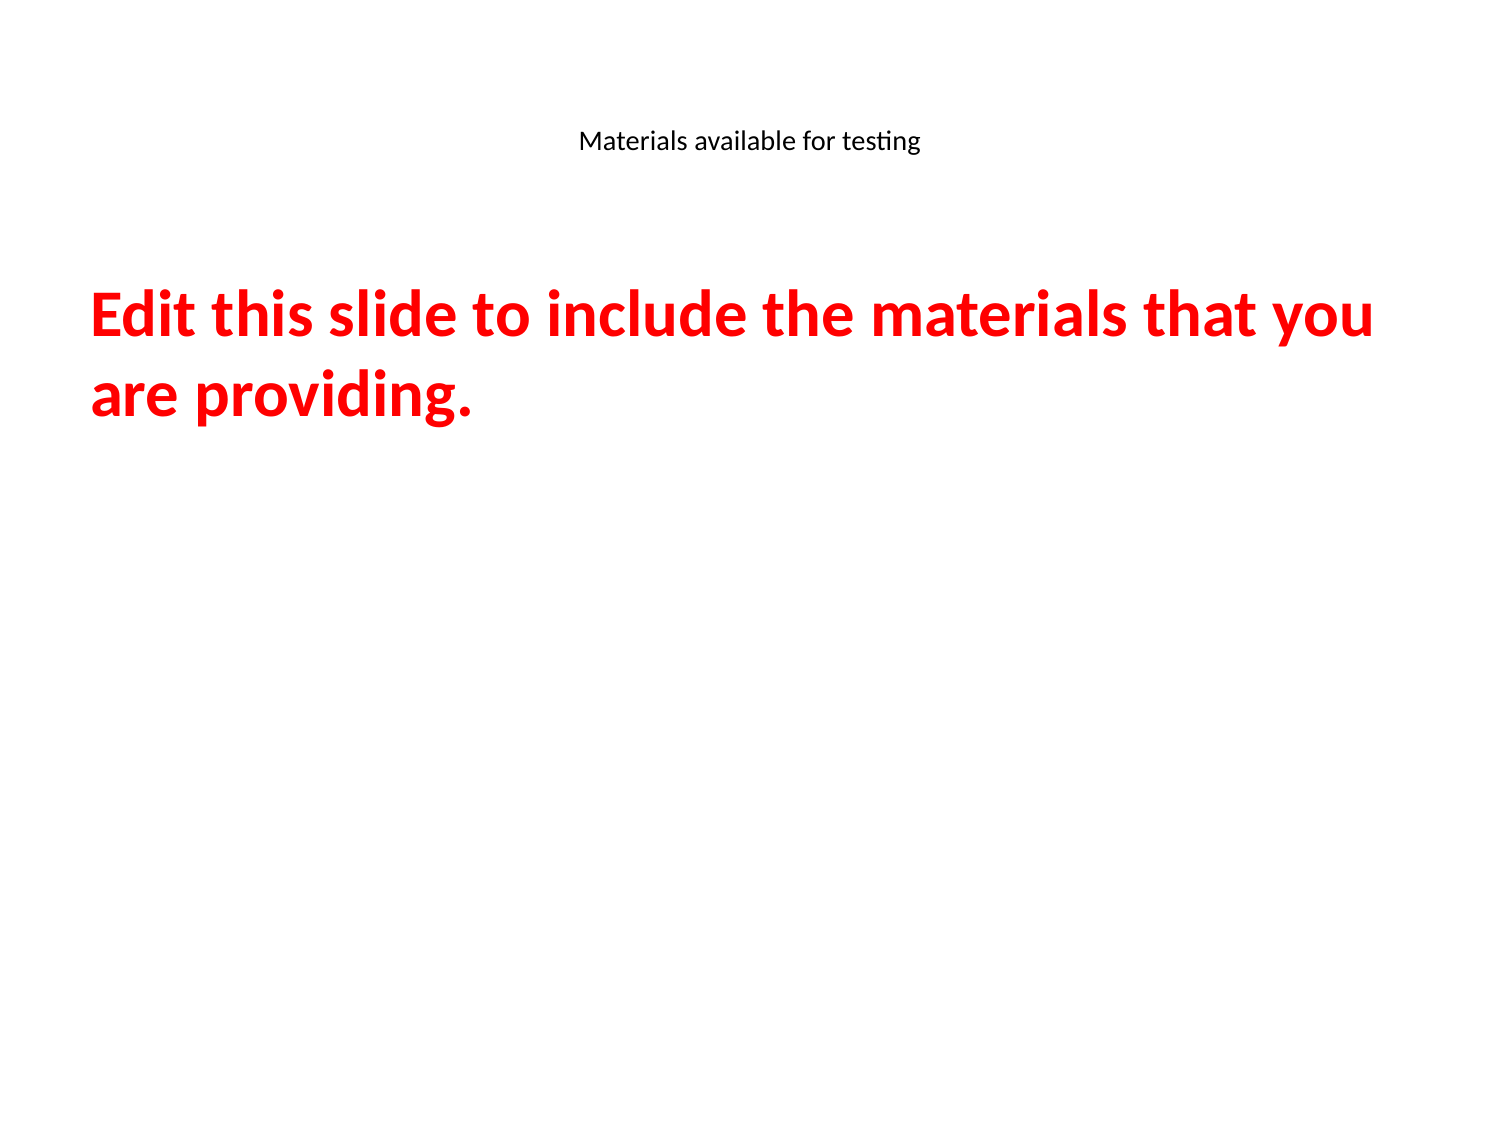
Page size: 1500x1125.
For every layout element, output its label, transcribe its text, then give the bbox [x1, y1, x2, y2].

list Edit this slide to include the materials that you are providing. [75, 262, 1425, 1005]
title Materials available for testing [75, 45, 1425, 233]
